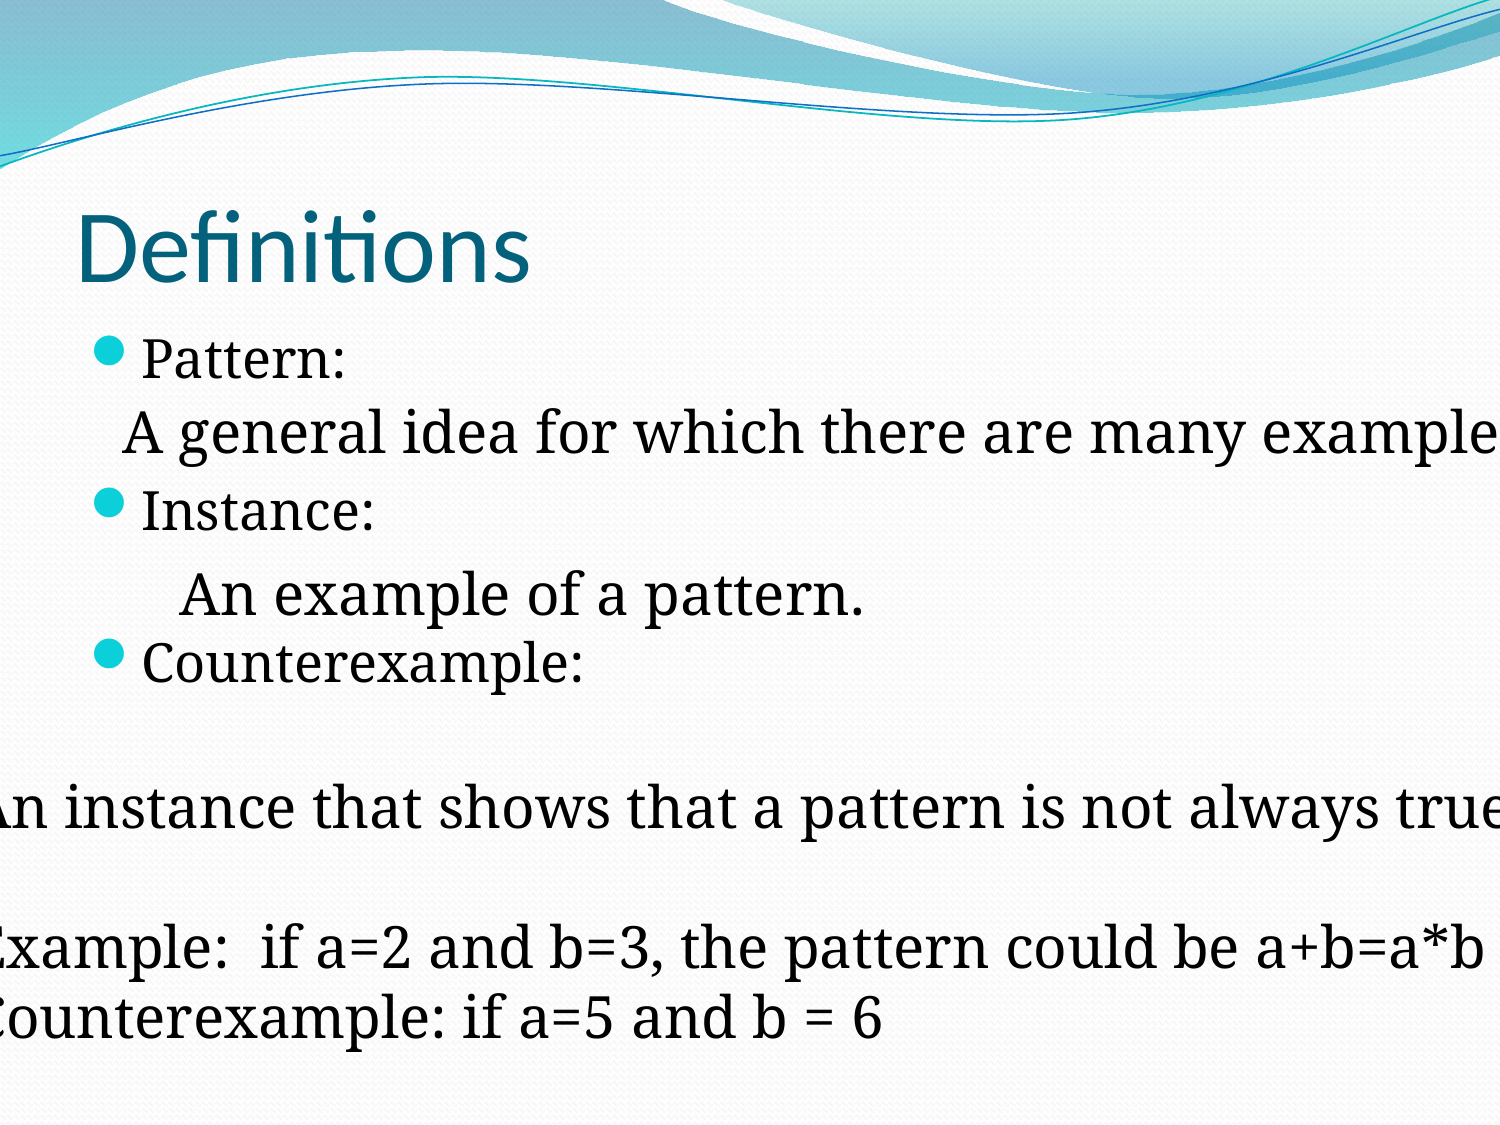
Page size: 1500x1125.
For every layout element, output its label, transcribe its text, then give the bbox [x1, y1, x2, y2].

list Pattern: Instance: Counterexample: [75, 317, 1425, 762]
title Definitions [75, 115, 1425, 303]
text_box An instance that shows that a pattern is not always true Example: if a=2 and b=3, the pattern could be a+b=a*b Counterexample: if a=5 and b = 6 [0, 762, 1500, 1058]
text_box An example of a pattern. [165, 549, 880, 635]
text_box A general idea for which there are many examples. [107, 387, 1500, 473]
